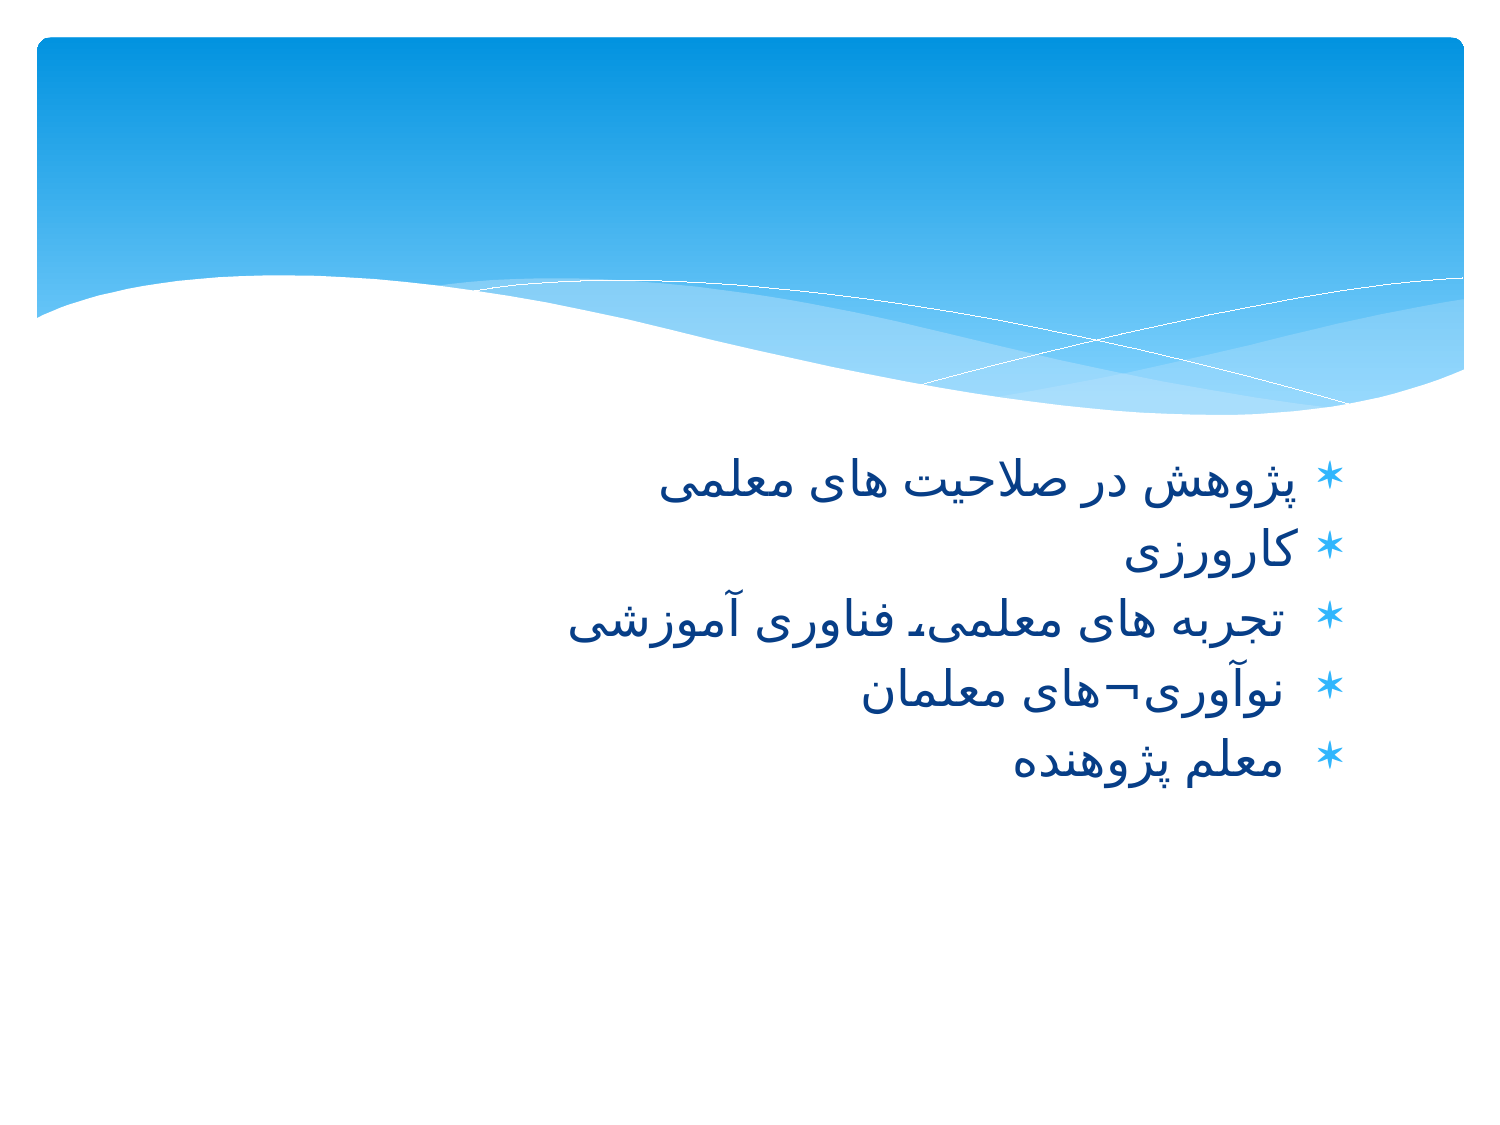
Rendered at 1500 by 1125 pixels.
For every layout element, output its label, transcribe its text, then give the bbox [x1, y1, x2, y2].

list پژوهش در صلاحیت های معلمی کارورزی تجربه های معلمی، فناوری آموزشی نوآوری¬های معلمان معلم پژوهنده [143, 438, 1359, 1005]
